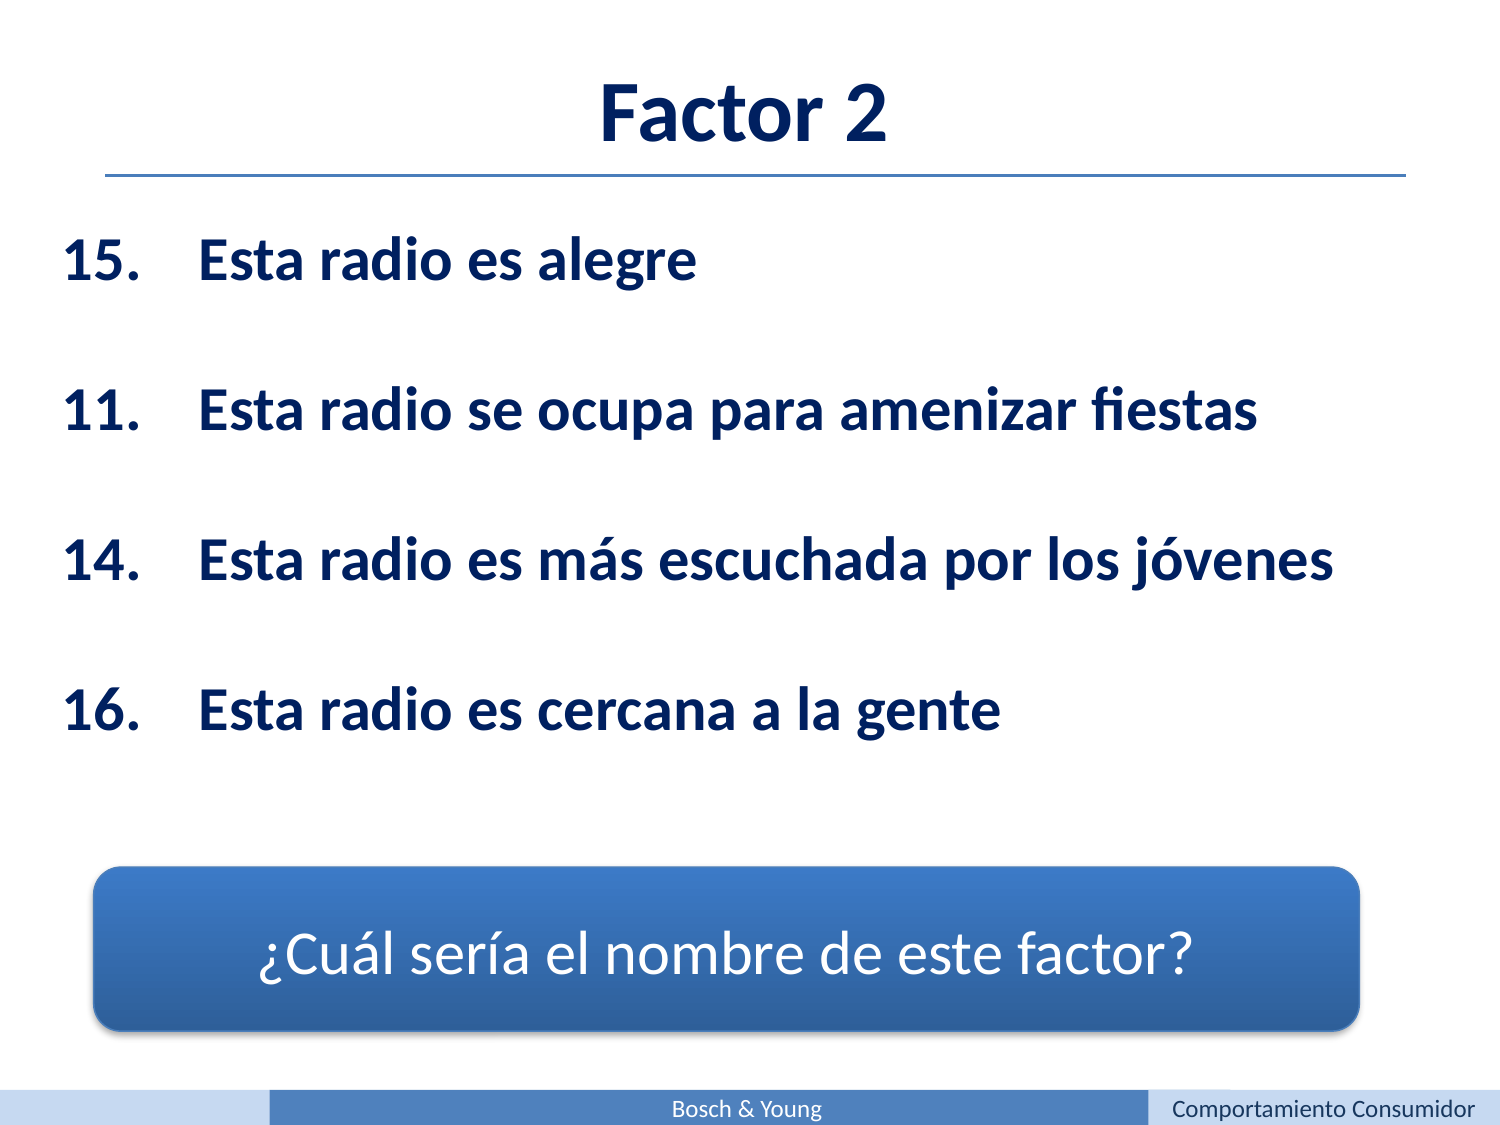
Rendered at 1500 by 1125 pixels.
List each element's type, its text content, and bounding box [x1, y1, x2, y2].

text_box Bosch & Young [272, 1088, 1146, 1125]
text_box Comportamiento Consumidor [1146, 1088, 1500, 1125]
text_box [0, 1088, 272, 1125]
text_box 15. Esta radio es alegre 11. Esta radio se ocupa para amenizar fiestas 14. Esta radio es más escuchada por los jóvenes 16. Esta radio es cercana a la gente [46, 210, 1500, 838]
text_box Factor 2 [58, 46, 1430, 167]
text_box ¿Cuál sería el nombre de este factor? [92, 866, 1361, 1032]
